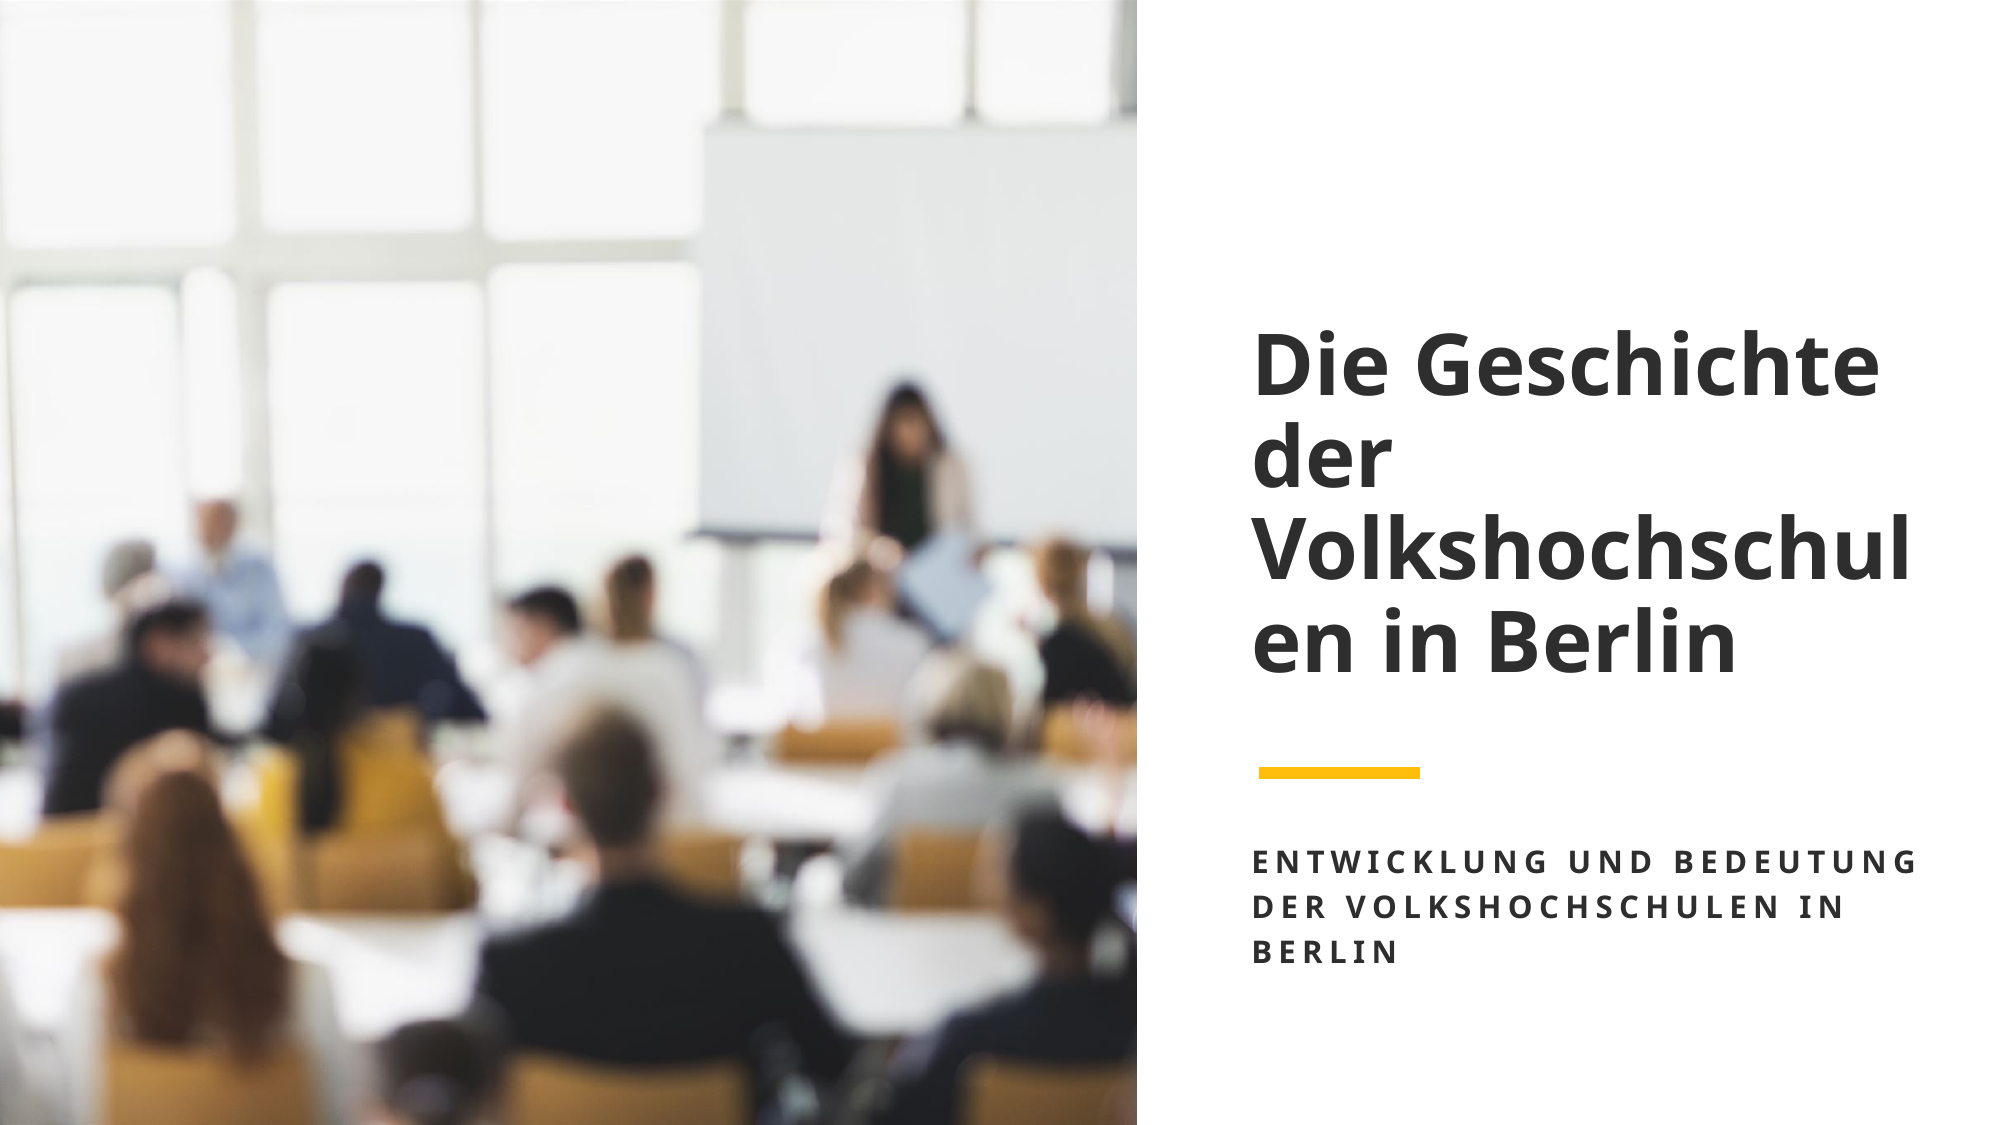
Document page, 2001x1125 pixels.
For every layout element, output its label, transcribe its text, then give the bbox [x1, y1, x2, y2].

subtitle Entwicklung und Bedeutung der Volkshochschulen in Berlin [1236, 827, 1943, 1021]
title Die Geschichte der Volkshochschulen in Berlin [1236, 169, 1944, 699]
text_box [1137, 0, 2000, 1125]
picture [0, 0, 1137, 1125]
